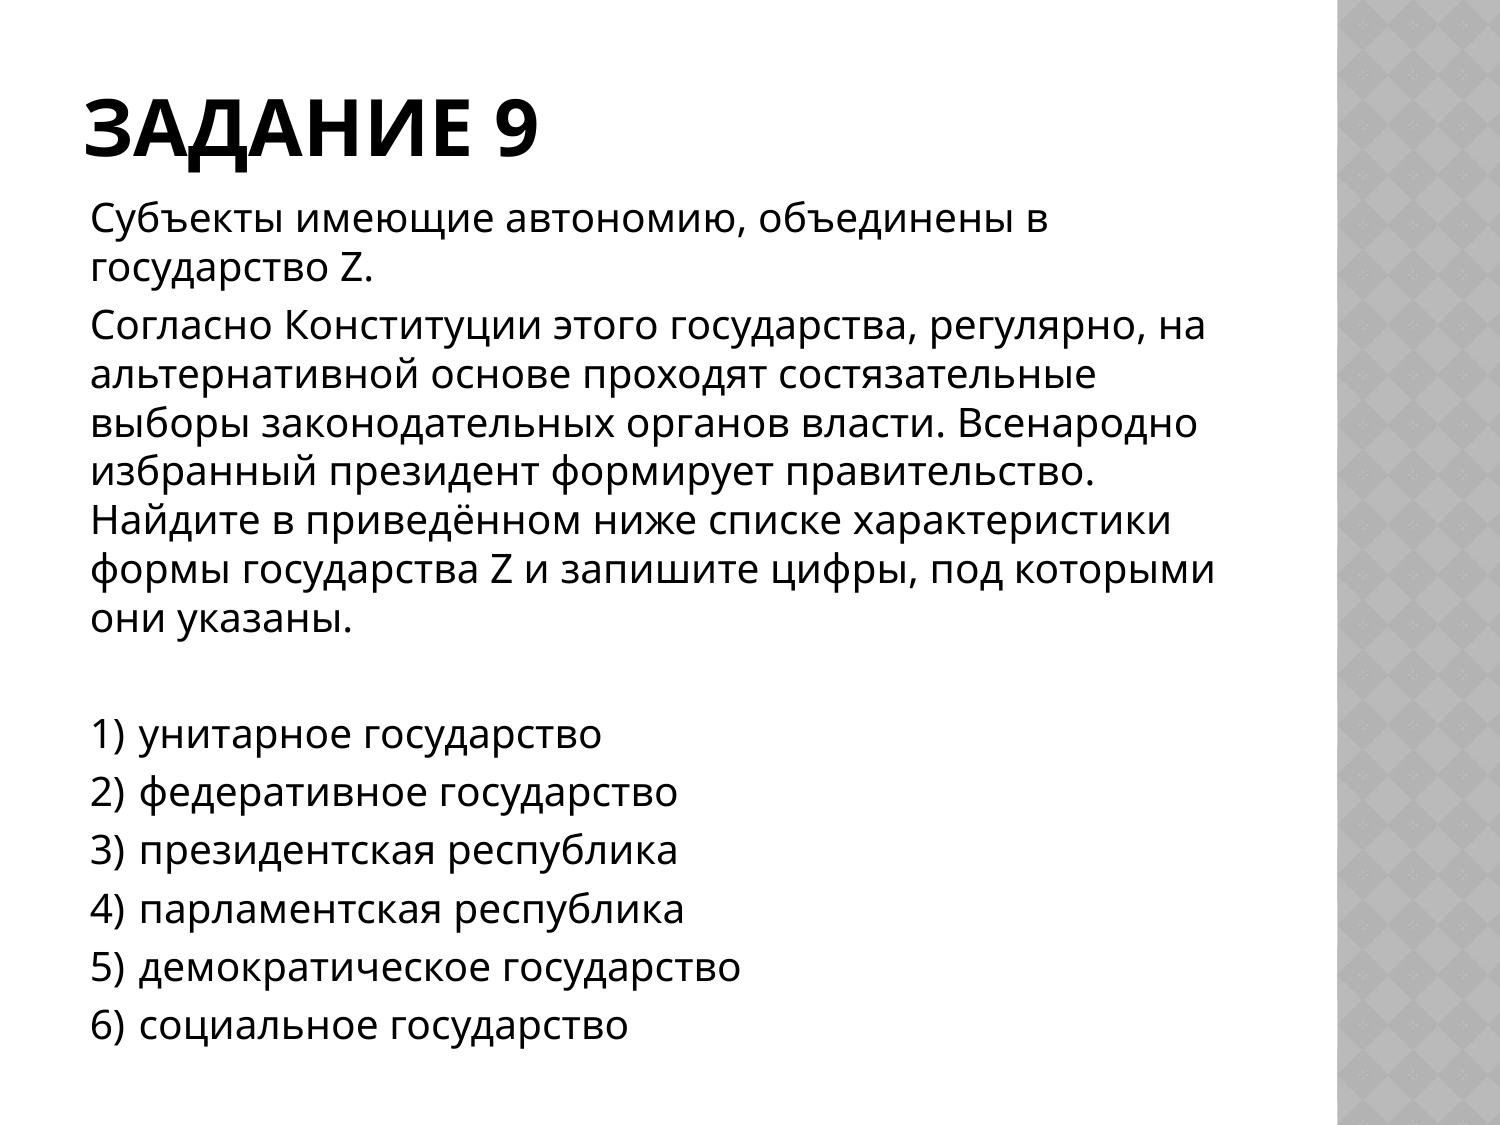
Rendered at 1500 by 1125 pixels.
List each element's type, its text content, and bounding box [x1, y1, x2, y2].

title Задание 9 [75, 52, 1263, 173]
list Субъекты имеющие автономию, объединены в государство Z. Согласно Конституции этого государства, регулярно, на альтернативной основе проходят состязательные выборы законодательных органов власти. Всенародно избранный президент формирует правительство. Найдите в приведённом ниже списке характеристики формы государства Z и запишите цифры, под которыми они указаны. 1) унитарное государство 2) федеративное государство 3) президентская республика 4) парламентская республика 5) демократическое государство 6) социальное государство [75, 184, 1263, 1059]
